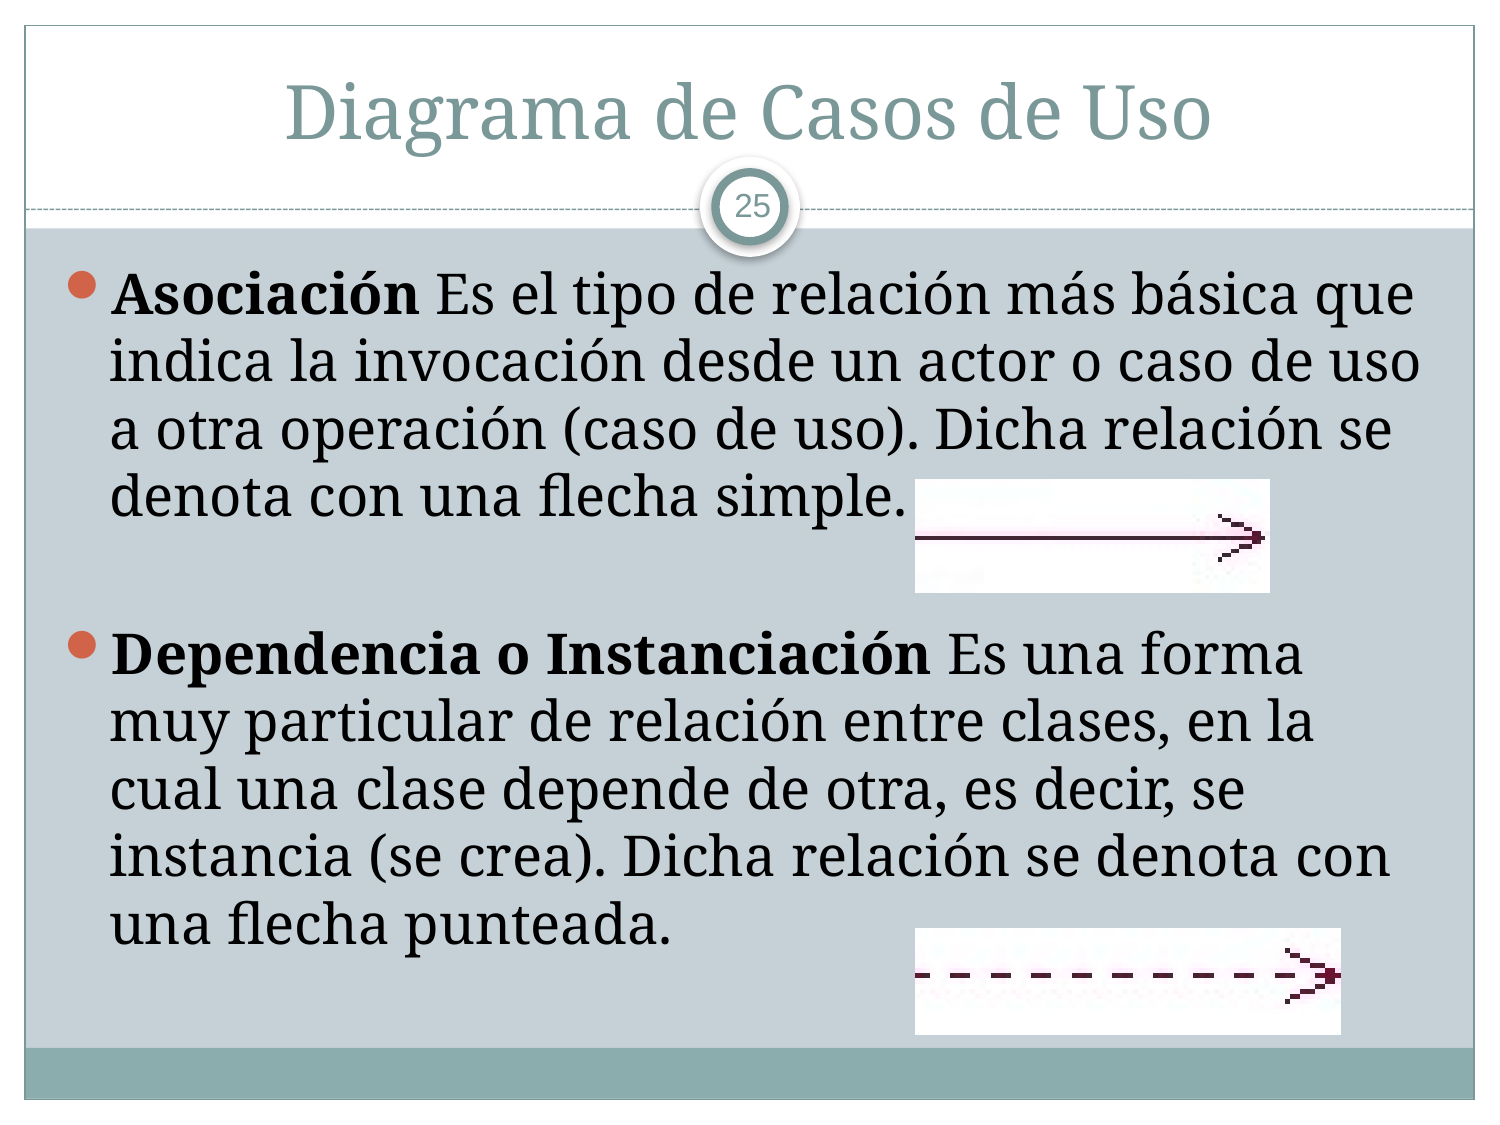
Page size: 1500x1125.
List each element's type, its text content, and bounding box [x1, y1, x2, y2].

picture [915, 479, 1270, 593]
picture [915, 928, 1341, 1036]
title Diagrama de Casos de Uso [49, 37, 1450, 162]
list Asociación Es el tipo de relación más básica que indica la invocación desde un actor o caso de uso a otra operación (caso de uso). Dicha relación se denota con una flecha simple. Dependencia o Instanciación Es una forma muy particular de relación entre clases, en la cual una clase depende de otra, es decir, se instancia (se crea). Dicha relación se denota con una flecha punteada. [49, 250, 1445, 1001]
slide_number 25 [715, 168, 791, 241]
